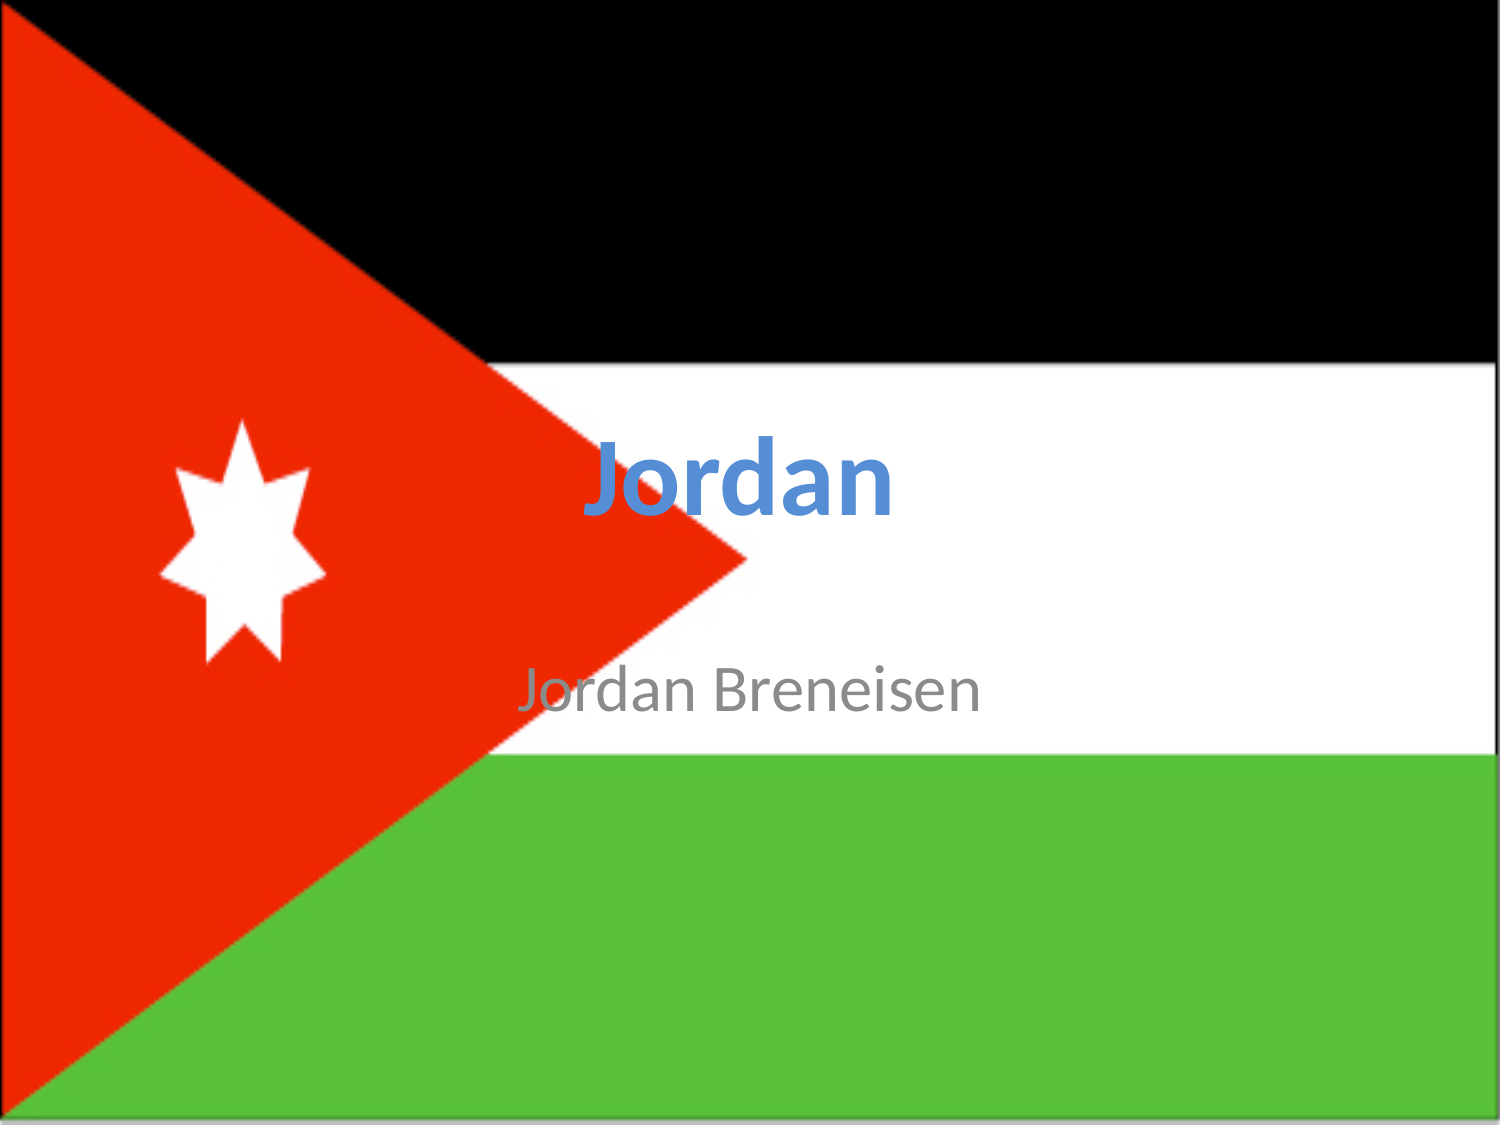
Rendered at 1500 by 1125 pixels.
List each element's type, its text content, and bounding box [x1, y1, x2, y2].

picture [0, 0, 1500, 1125]
title Jordan [112, 349, 1388, 591]
subtitle Jordan Breneisen [225, 637, 1275, 925]
